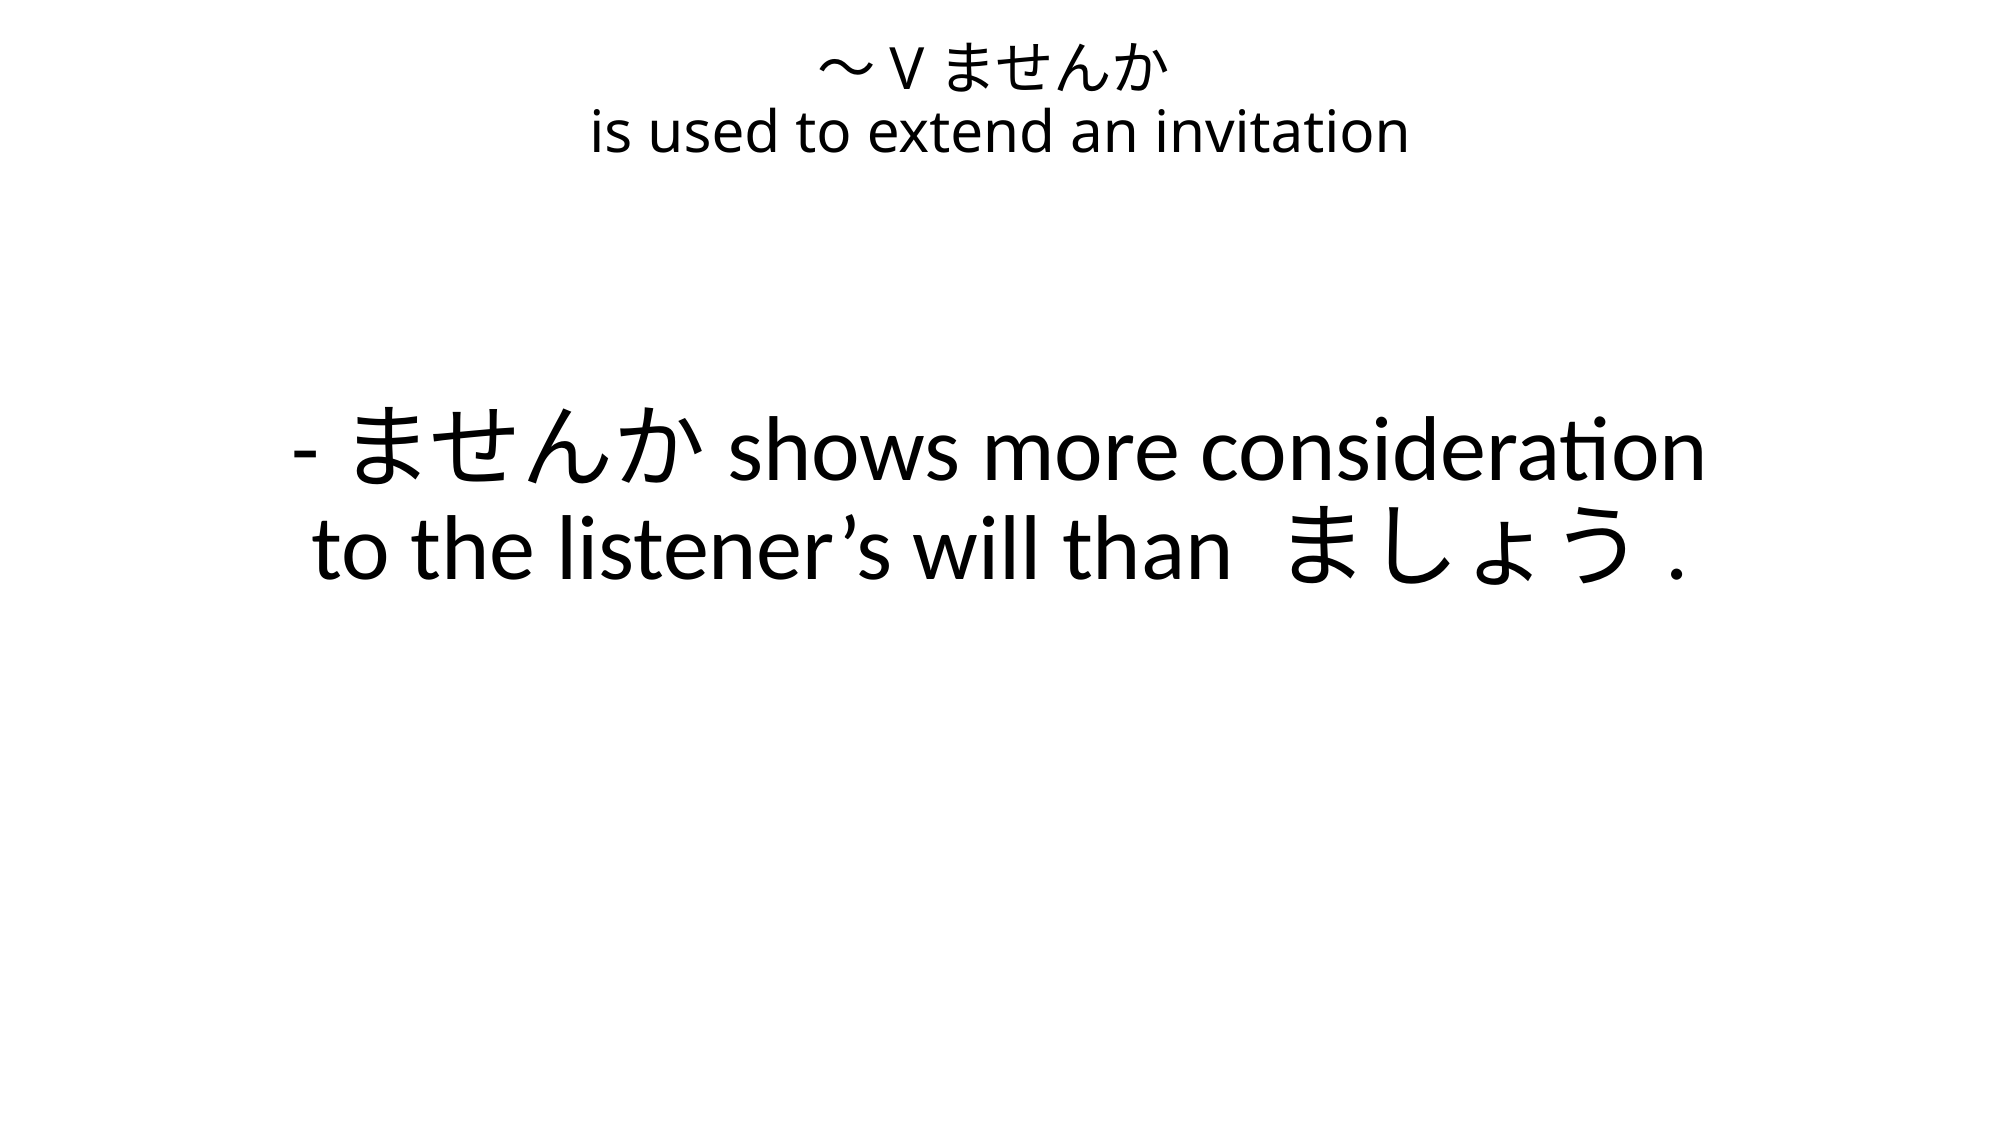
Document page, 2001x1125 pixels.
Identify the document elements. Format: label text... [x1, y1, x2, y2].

subtitle -ませんかshows more consideration to the listener’s will than ましょう. [249, 172, 1750, 987]
title ～Vませんか is used to extend an invitation [249, 35, 1750, 172]
